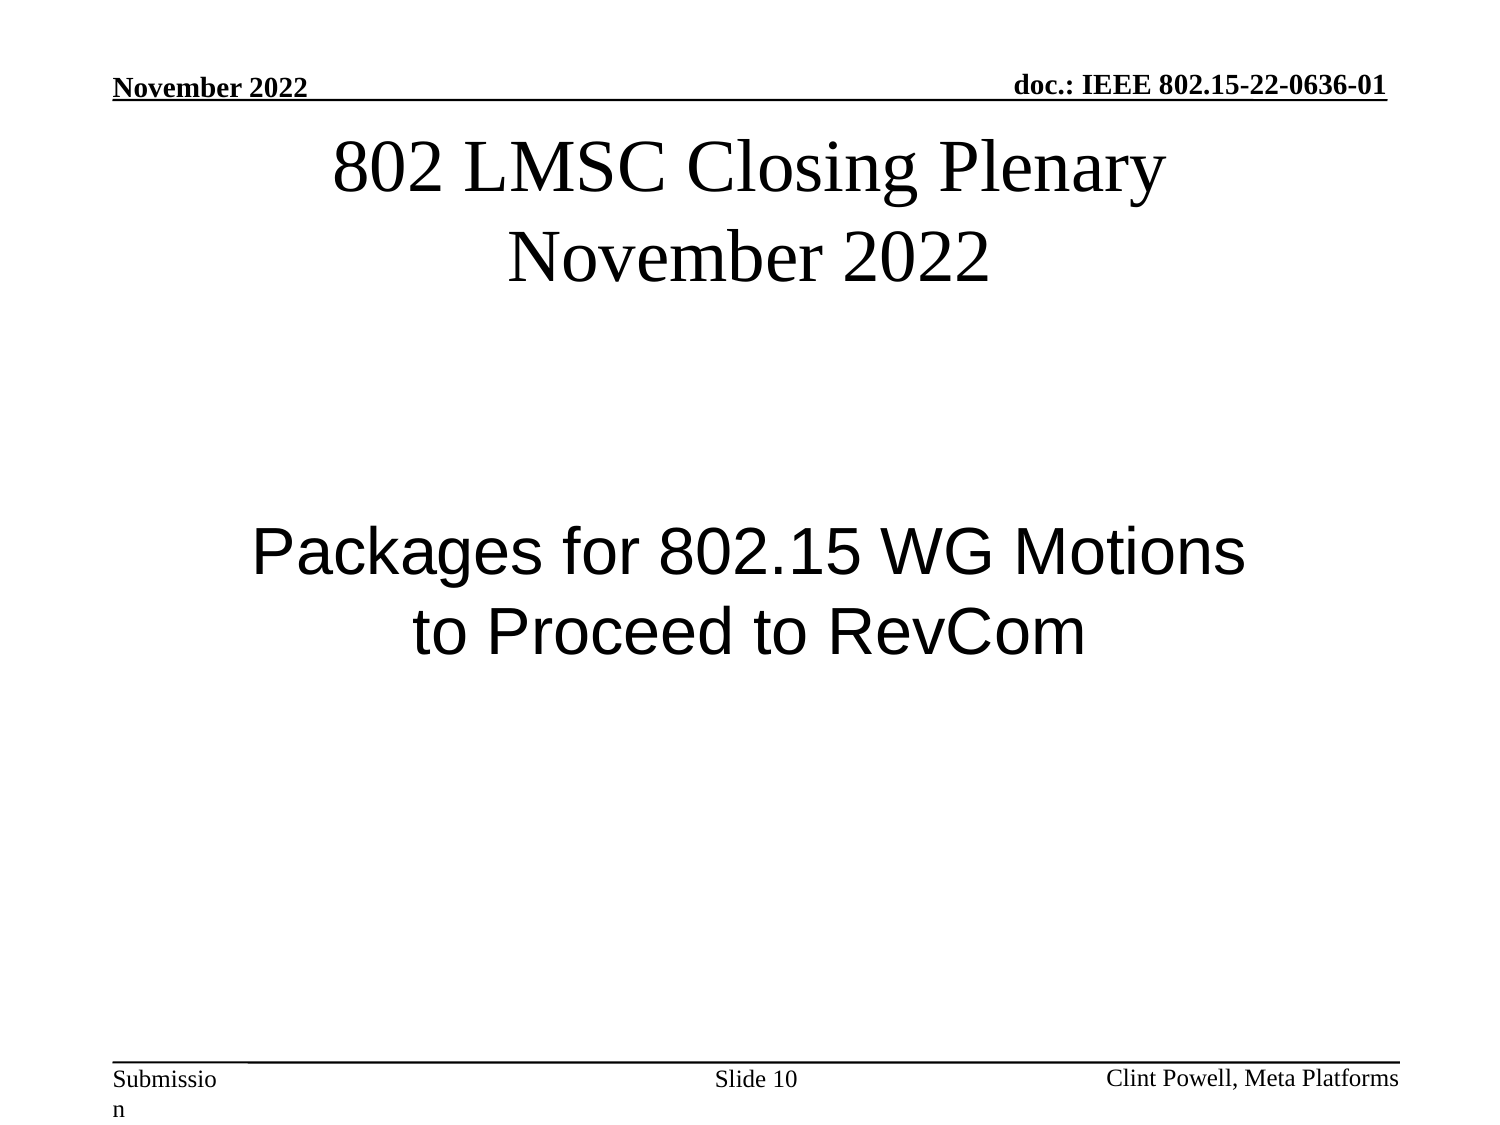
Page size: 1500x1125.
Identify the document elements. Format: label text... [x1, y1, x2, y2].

title 802 LMSC Closing Plenary November 2022 [112, 112, 1388, 300]
text_box Packages for 802.15 WG Motions to Proceed to RevCom [224, 499, 1275, 788]
slide_number Slide 10 [712, 1062, 800, 1093]
